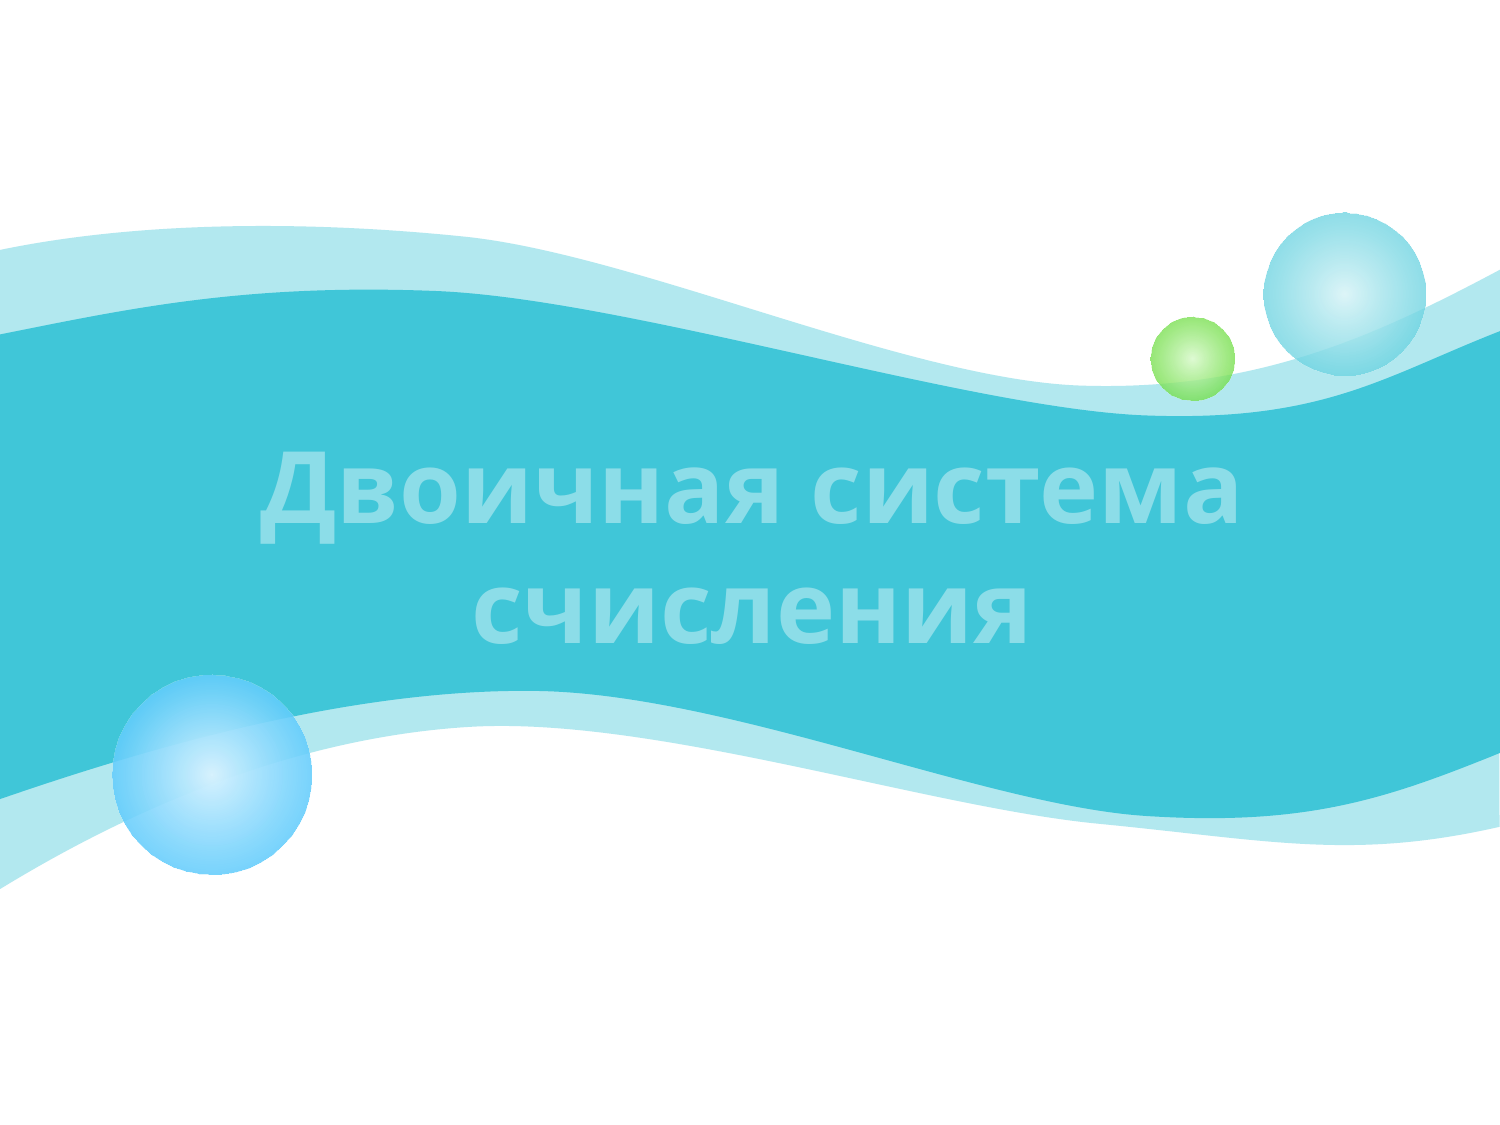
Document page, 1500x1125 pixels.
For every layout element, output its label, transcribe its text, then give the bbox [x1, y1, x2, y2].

title Двоичная система счисления [101, 363, 1403, 725]
